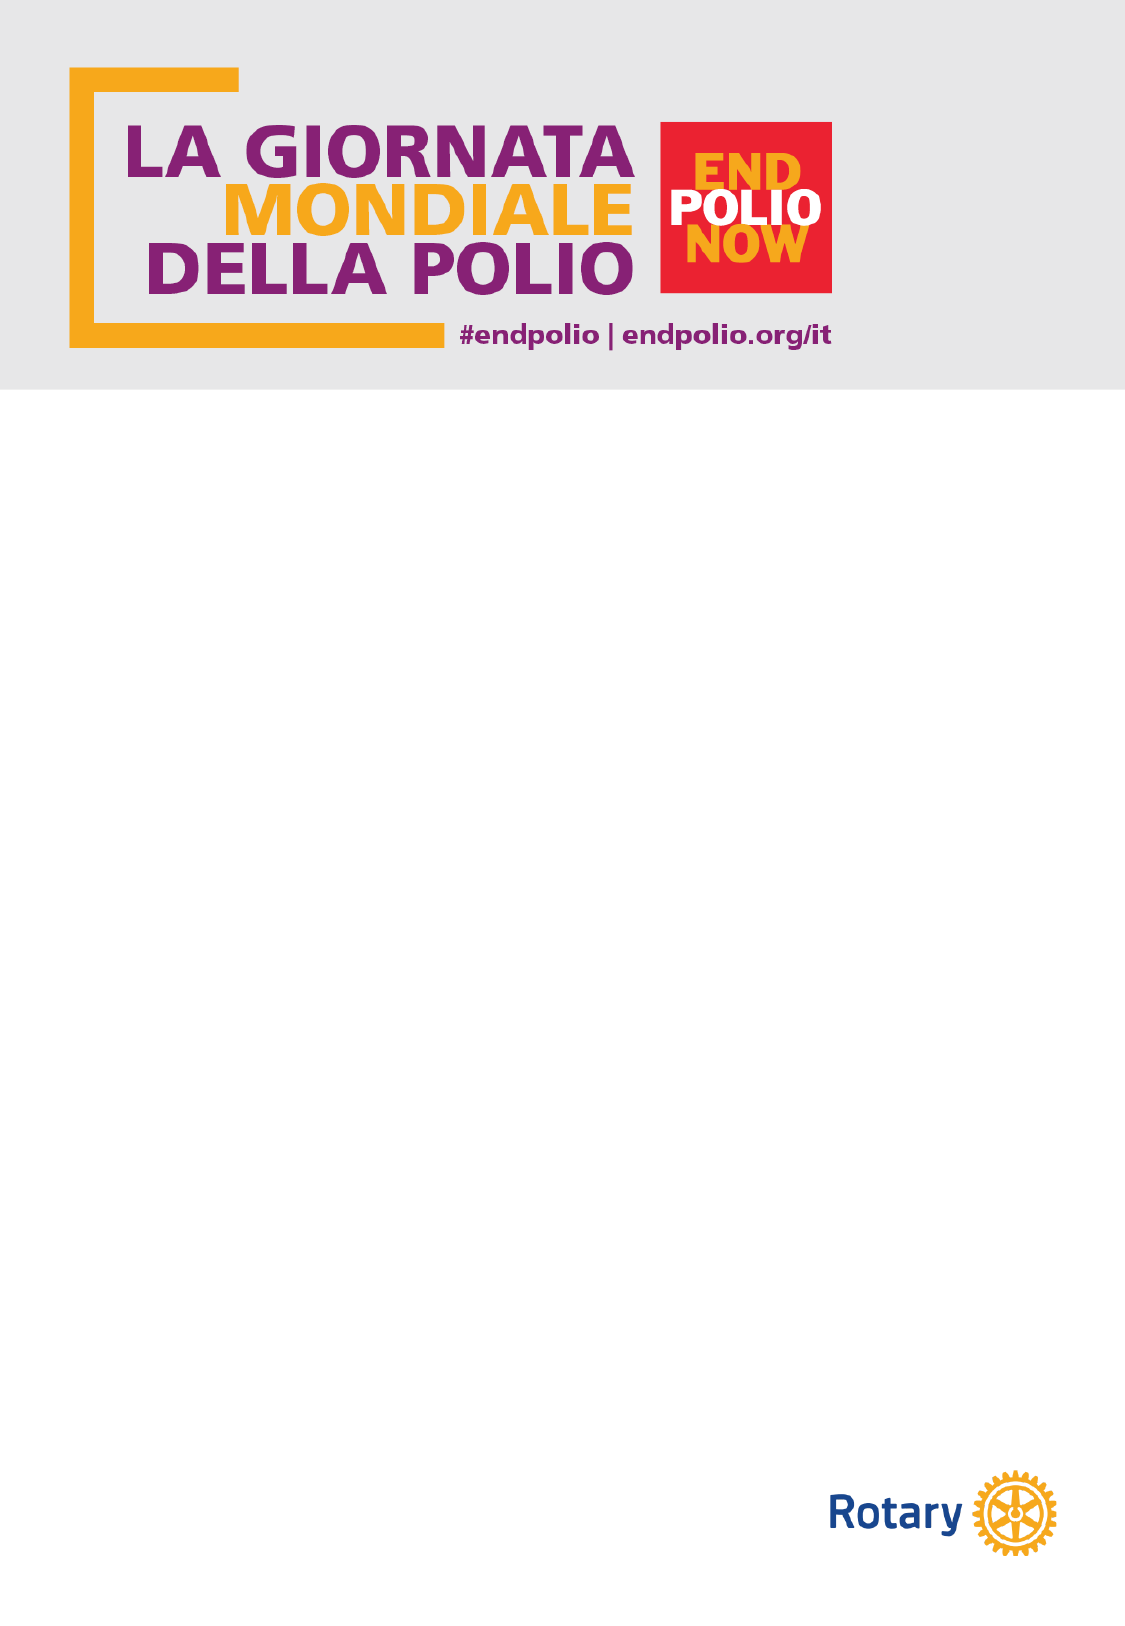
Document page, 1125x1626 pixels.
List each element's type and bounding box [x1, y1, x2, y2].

picture [830, 1469, 1057, 1556]
picture [0, 0, 1125, 410]
